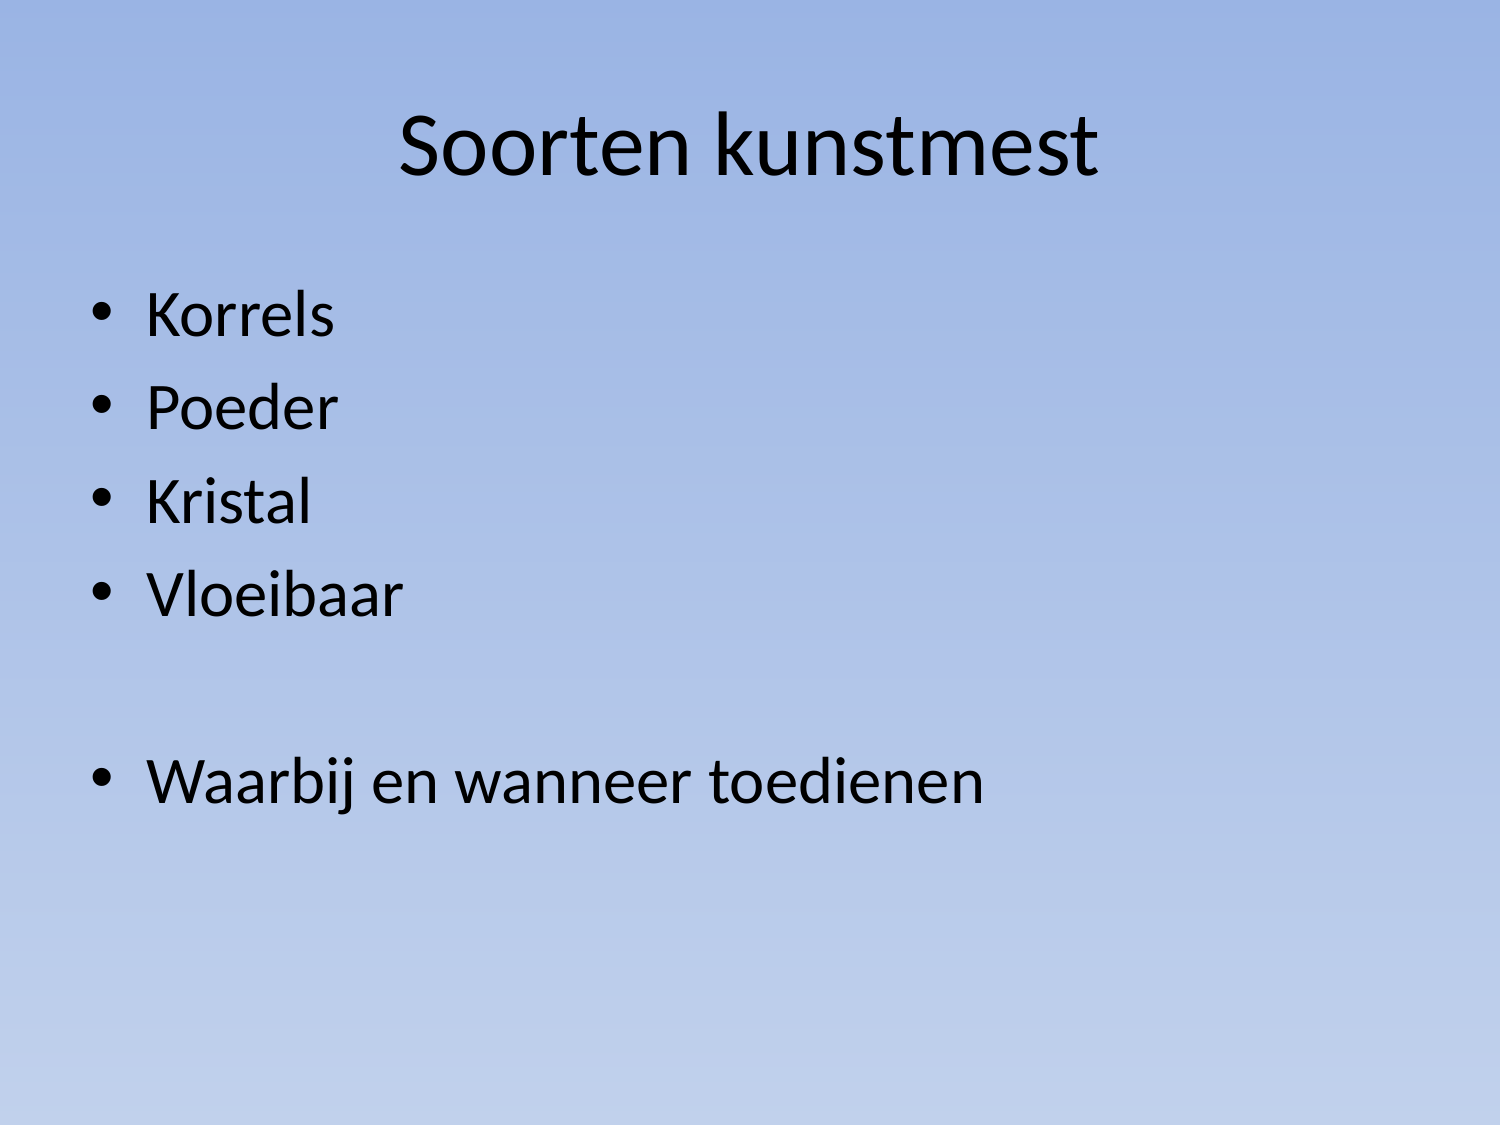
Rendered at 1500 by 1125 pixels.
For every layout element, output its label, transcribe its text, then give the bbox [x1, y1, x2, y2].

title Soorten kunstmest [75, 45, 1425, 233]
list Korrels Poeder Kristal Vloeibaar Waarbij en wanneer toedienen [75, 262, 1425, 1005]
